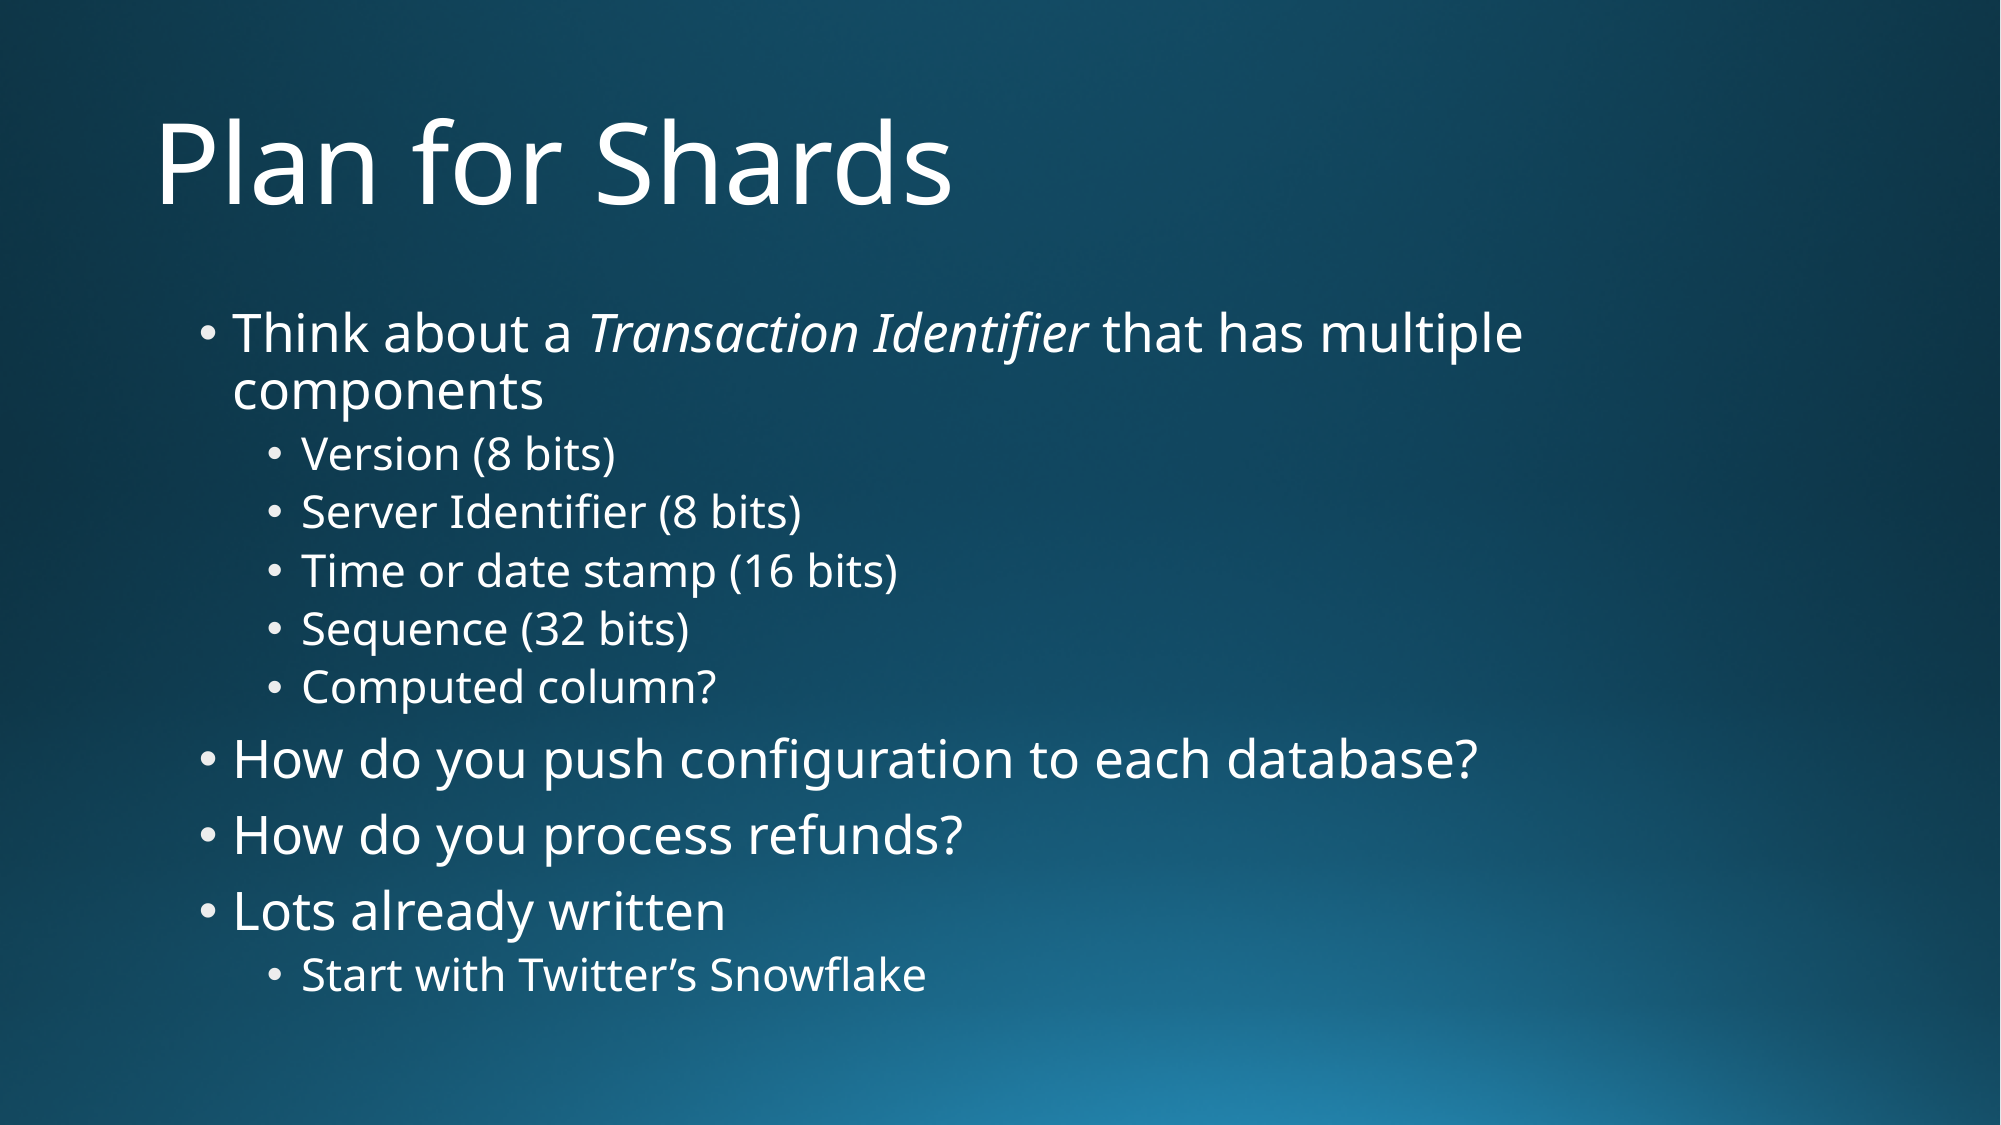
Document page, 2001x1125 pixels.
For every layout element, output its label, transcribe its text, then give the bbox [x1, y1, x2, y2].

list Think about a Transaction Identifier that has multiple components Version (8 bits) Server Identifier (8 bits) Time or date stamp (16 bits) Sequence (32 bits) Computed column? How do you push configuration to each database? How do you process refunds? Lots already written Start with Twitter’s Snowflake [183, 299, 1863, 1014]
picture [0, 0, 2001, 1125]
title Plan for Shards [137, 59, 1863, 278]
